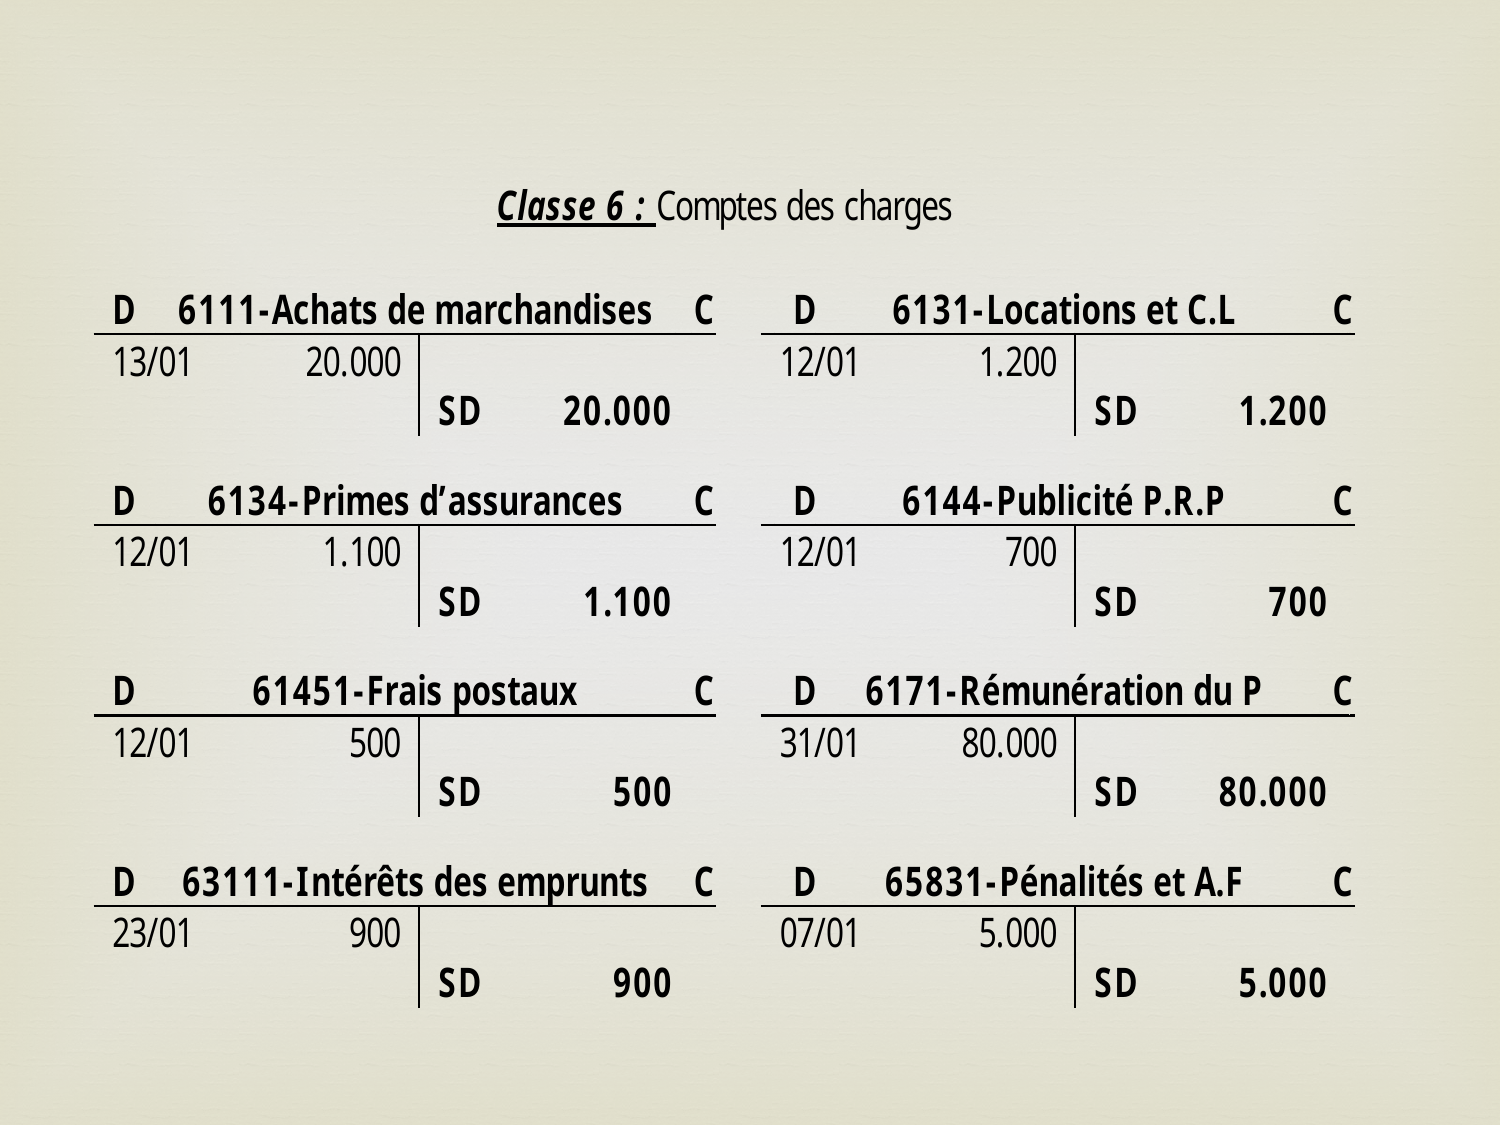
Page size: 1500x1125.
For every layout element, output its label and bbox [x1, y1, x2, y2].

picture [0, 124, 1500, 1071]
